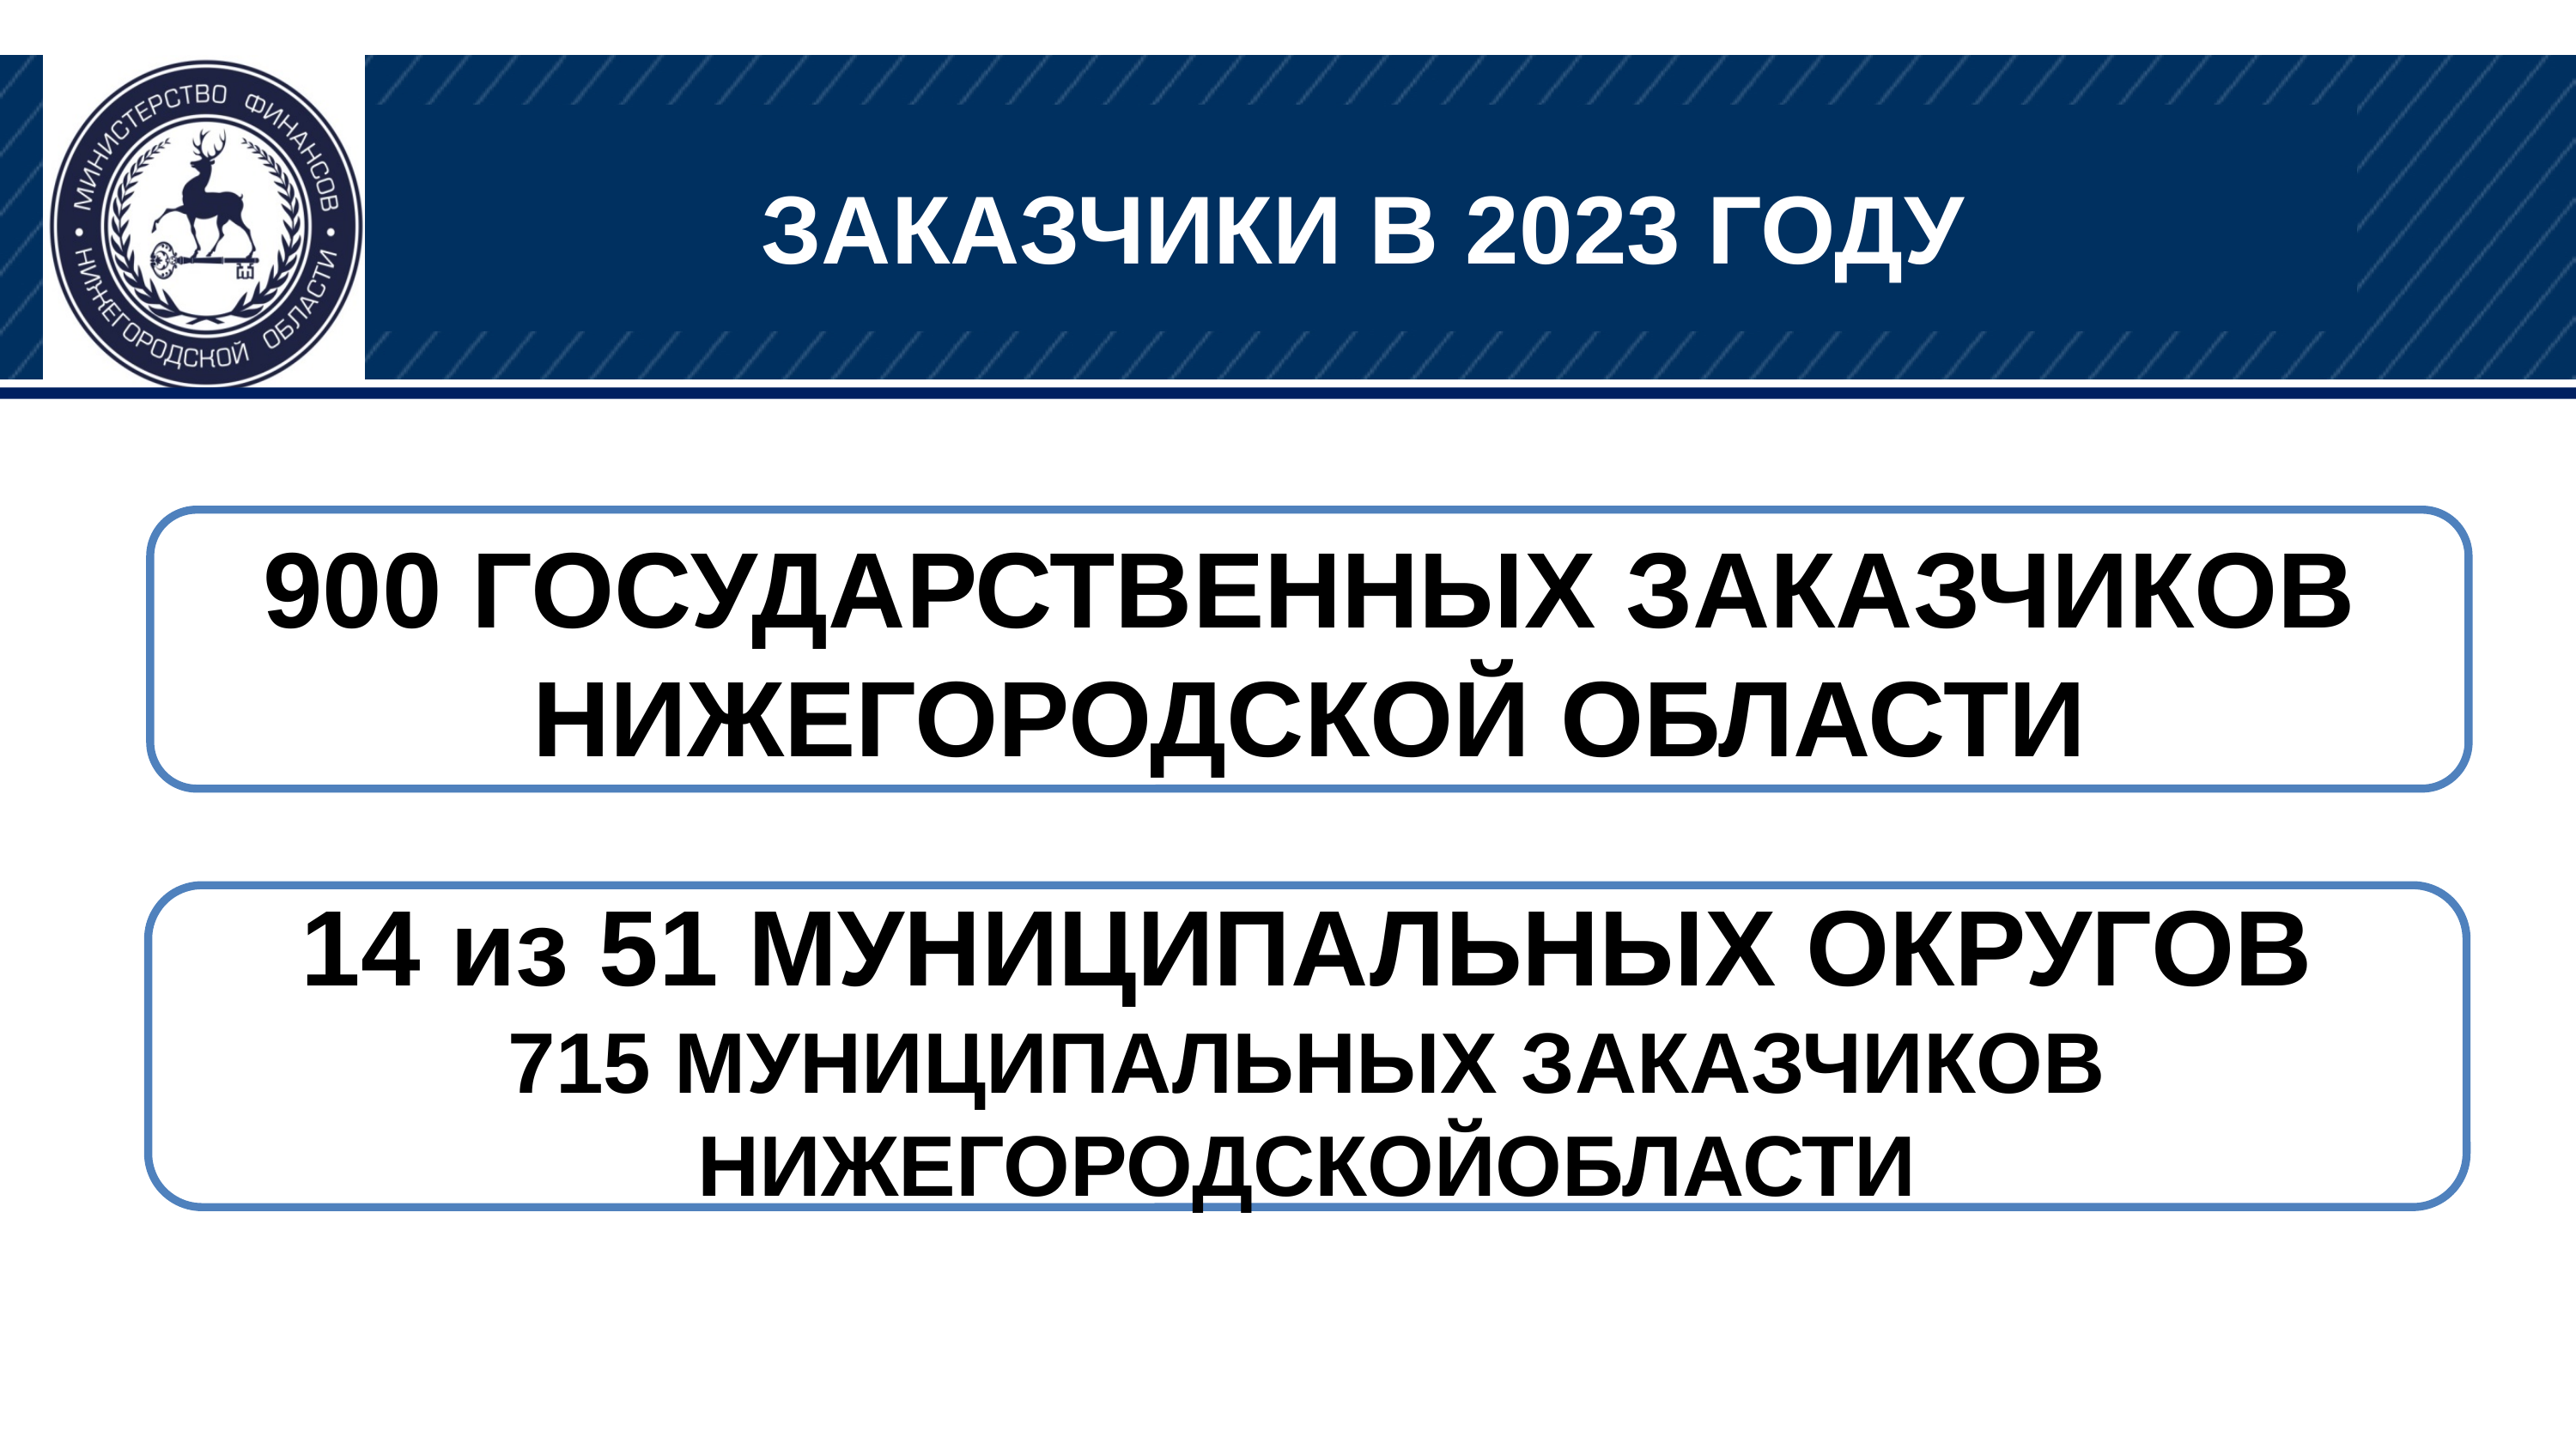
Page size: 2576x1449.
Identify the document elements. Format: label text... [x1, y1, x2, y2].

text_box 900 ГОСУДАРСТВЕННЫХ ЗАКАЗЧИКОВ НИЖЕГОРОДСКОЙ ОБЛАСТИ [148, 507, 2471, 791]
picture [0, 55, 2576, 435]
text_box 14 из 51 МУНИЦИПАЛЬНЫХ ОКРУГОВ 715 МУНИЦИПАЛЬНЫХ ЗАКАЗЧИКОВ НИЖЕГОРОДСКОЙОБЛАСТИ [146, 883, 2469, 1210]
